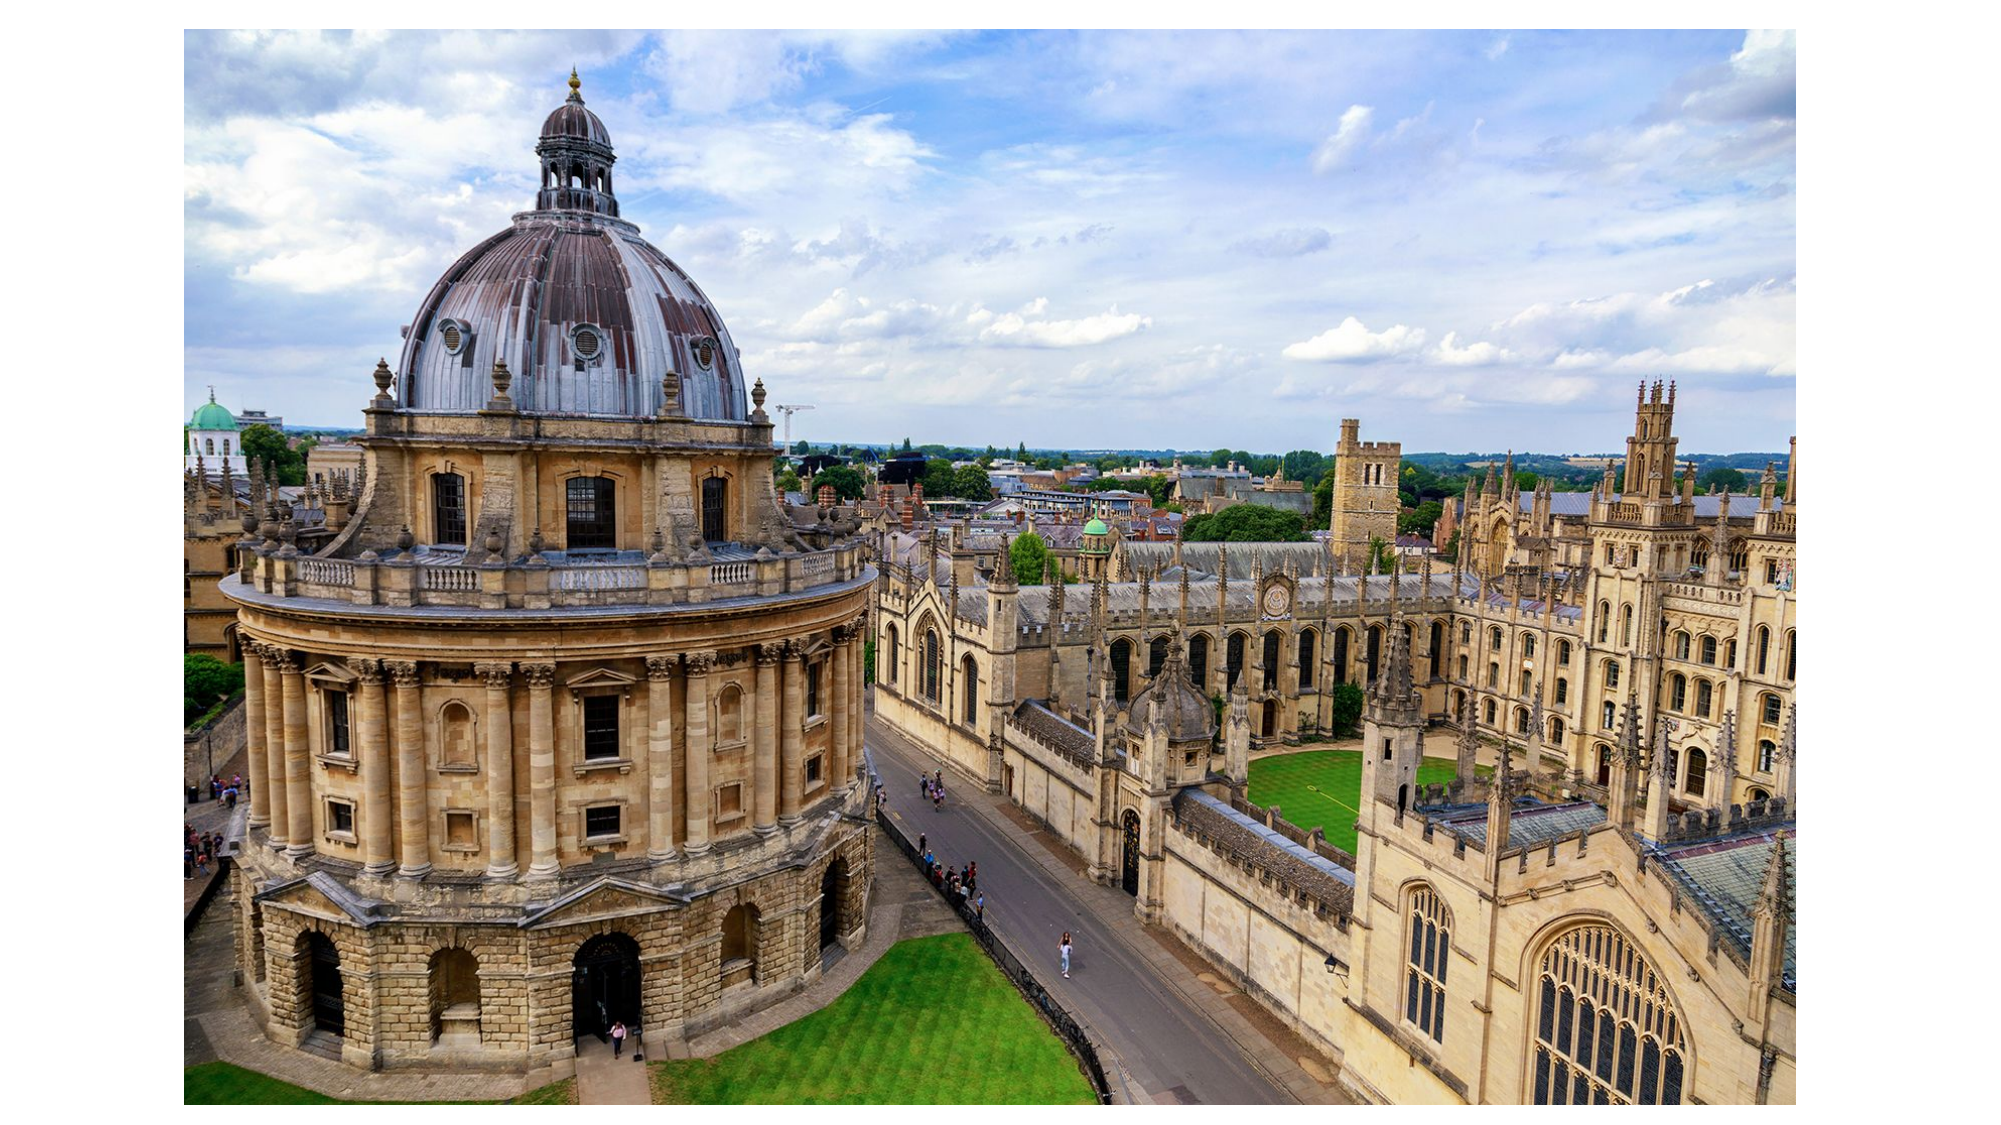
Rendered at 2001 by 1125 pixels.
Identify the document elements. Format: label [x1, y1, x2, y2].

picture [183, 29, 1796, 1105]
